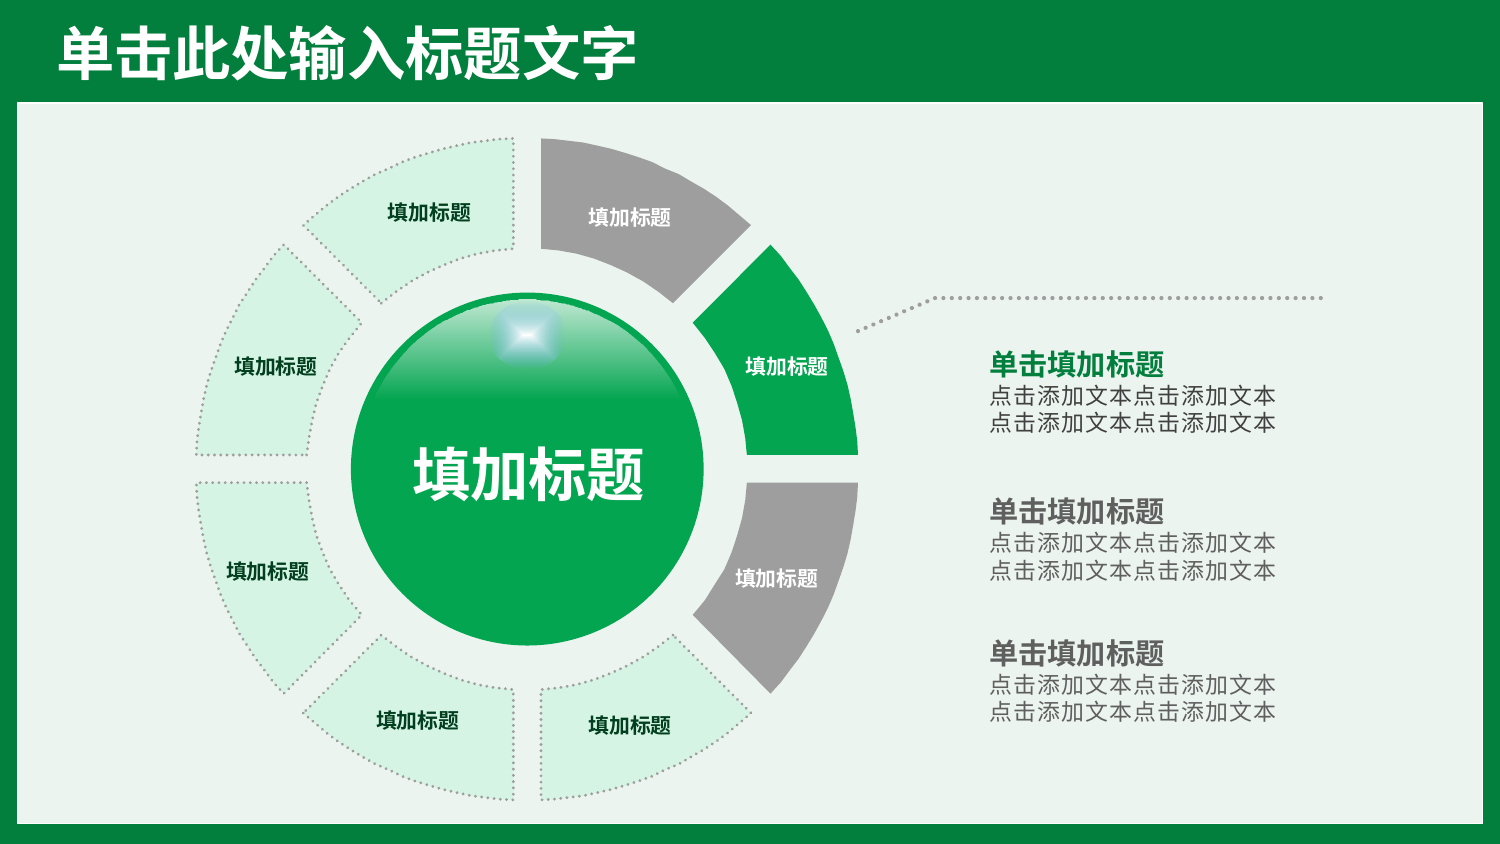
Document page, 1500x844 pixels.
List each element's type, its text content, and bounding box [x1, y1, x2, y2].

text_box [863, 298, 1322, 331]
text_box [196, 138, 859, 801]
text_box 单击填加标题 点击添加文本点击添加文本 点击添加文本点击添加文本 [974, 486, 1306, 592]
text_box 单击填加标题 点击添加文本点击添加文本 点击添加文本点击添加文本 [974, 628, 1306, 733]
text_box 单击填加标题 点击添加文本点击添加文本 点击添加文本点击添加文本 [974, 339, 1306, 444]
